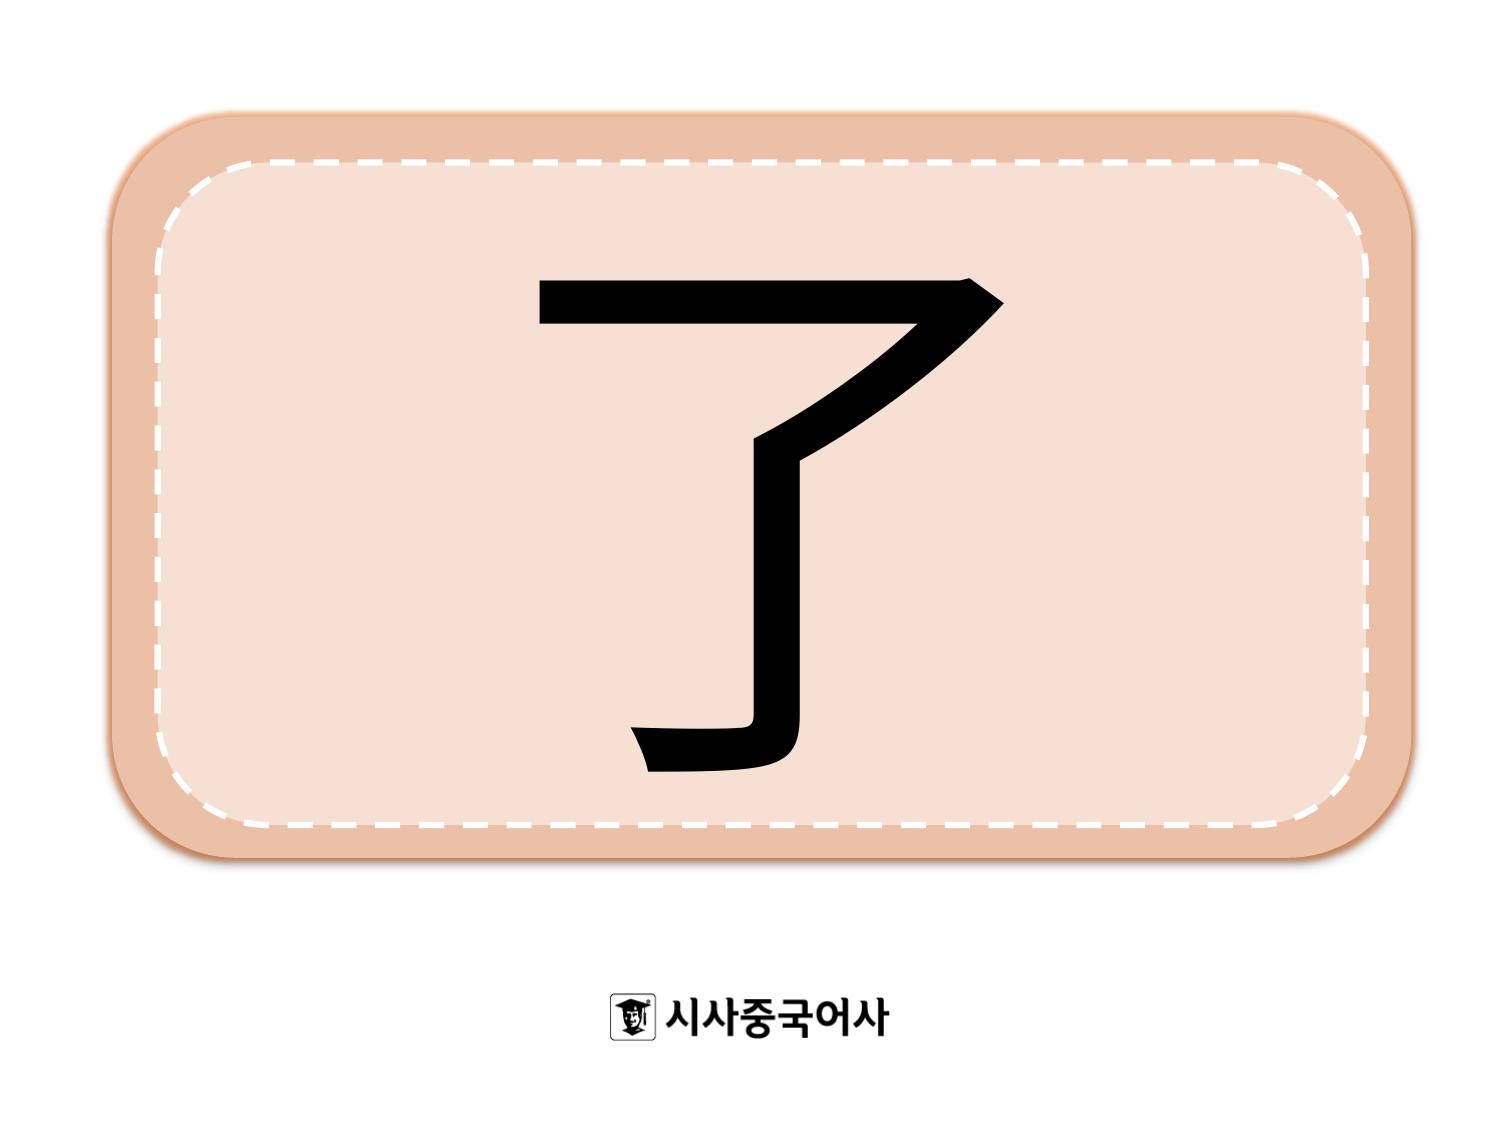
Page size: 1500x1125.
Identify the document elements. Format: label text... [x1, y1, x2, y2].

picture [602, 987, 898, 1047]
text_box 了 [171, 160, 1380, 824]
